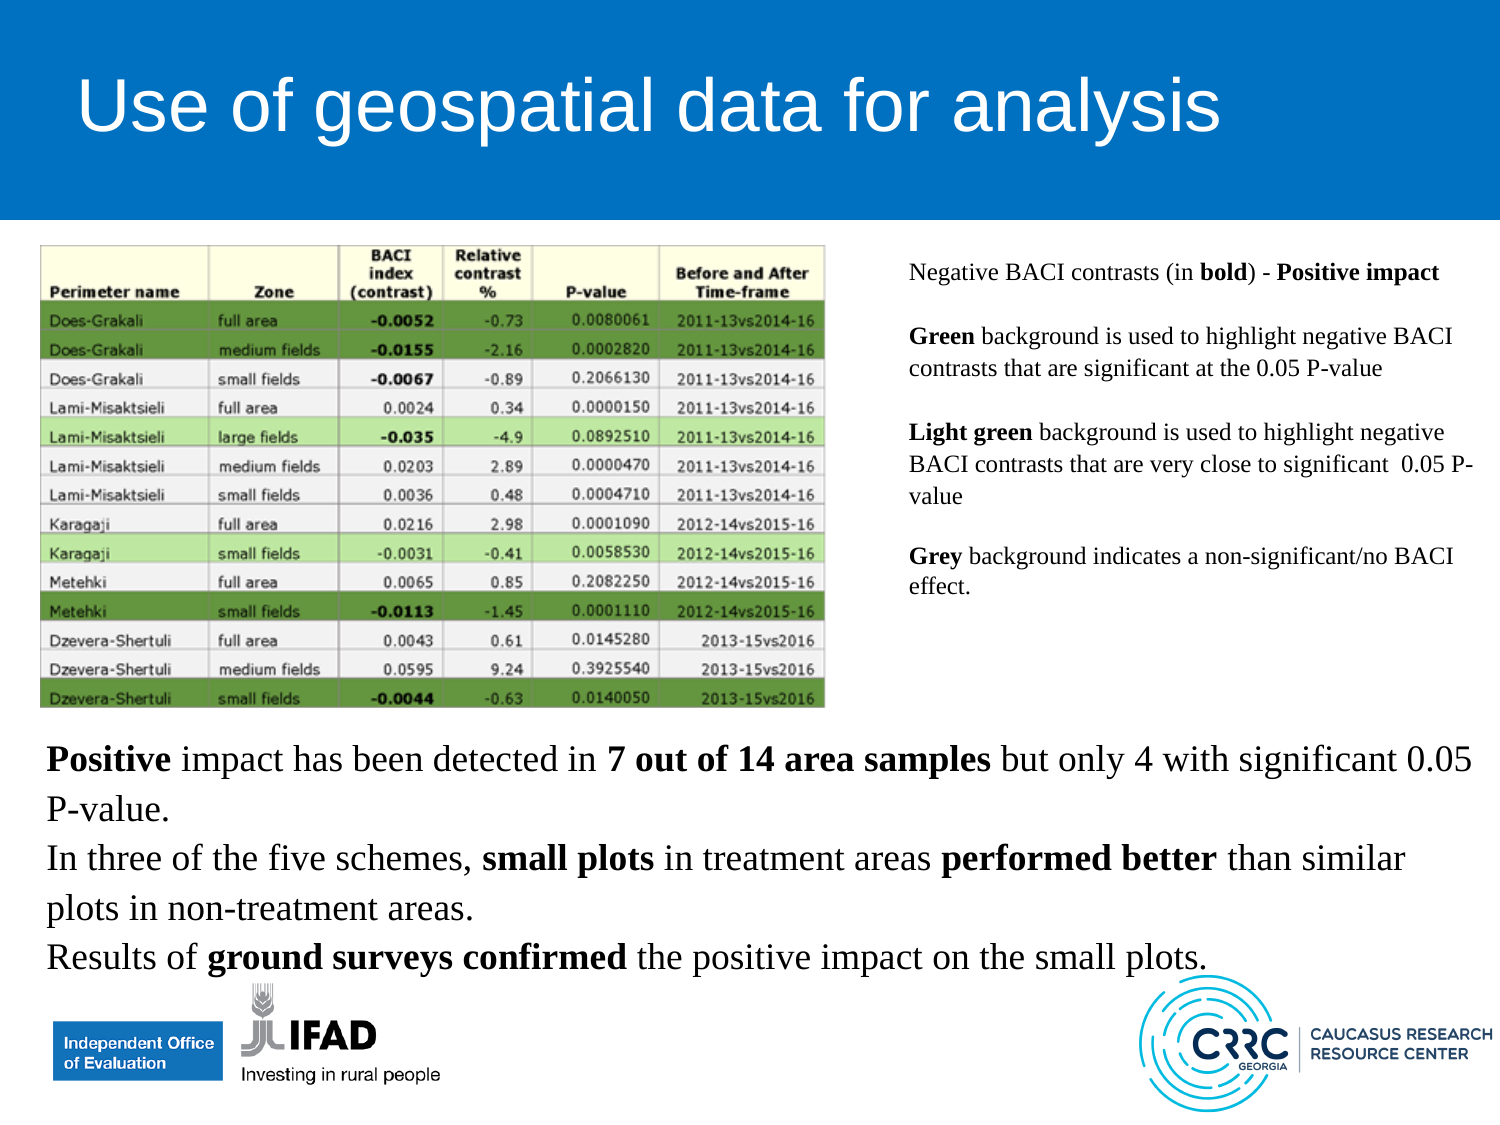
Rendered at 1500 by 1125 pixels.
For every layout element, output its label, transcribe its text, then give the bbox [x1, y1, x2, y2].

text_box Positive impact has been detected in 7 out of 14 area samples but only 4 with significant 0.05 P-value. In three of the five schemes, small plots in treatment areas performed better than similar plots in non-treatment areas. Results of ground surveys confirmed the positive impact on the small plots. [31, 714, 1491, 786]
picture [53, 980, 443, 1089]
picture [1125, 962, 1500, 1125]
list Use of geospatial data for analysis [76, 30, 1412, 173]
text_box Negative BACI contrasts (in bold) - Positive impact Green background is used to highlight negative BACI contrasts that are significant at the 0.05 P-value Light green background is used to highlight negative BACI contrasts that are very close to significant 0.05 P-value Grey background indicates a non-significant/no BACI effect. [893, 245, 1491, 410]
picture [39, 245, 827, 708]
